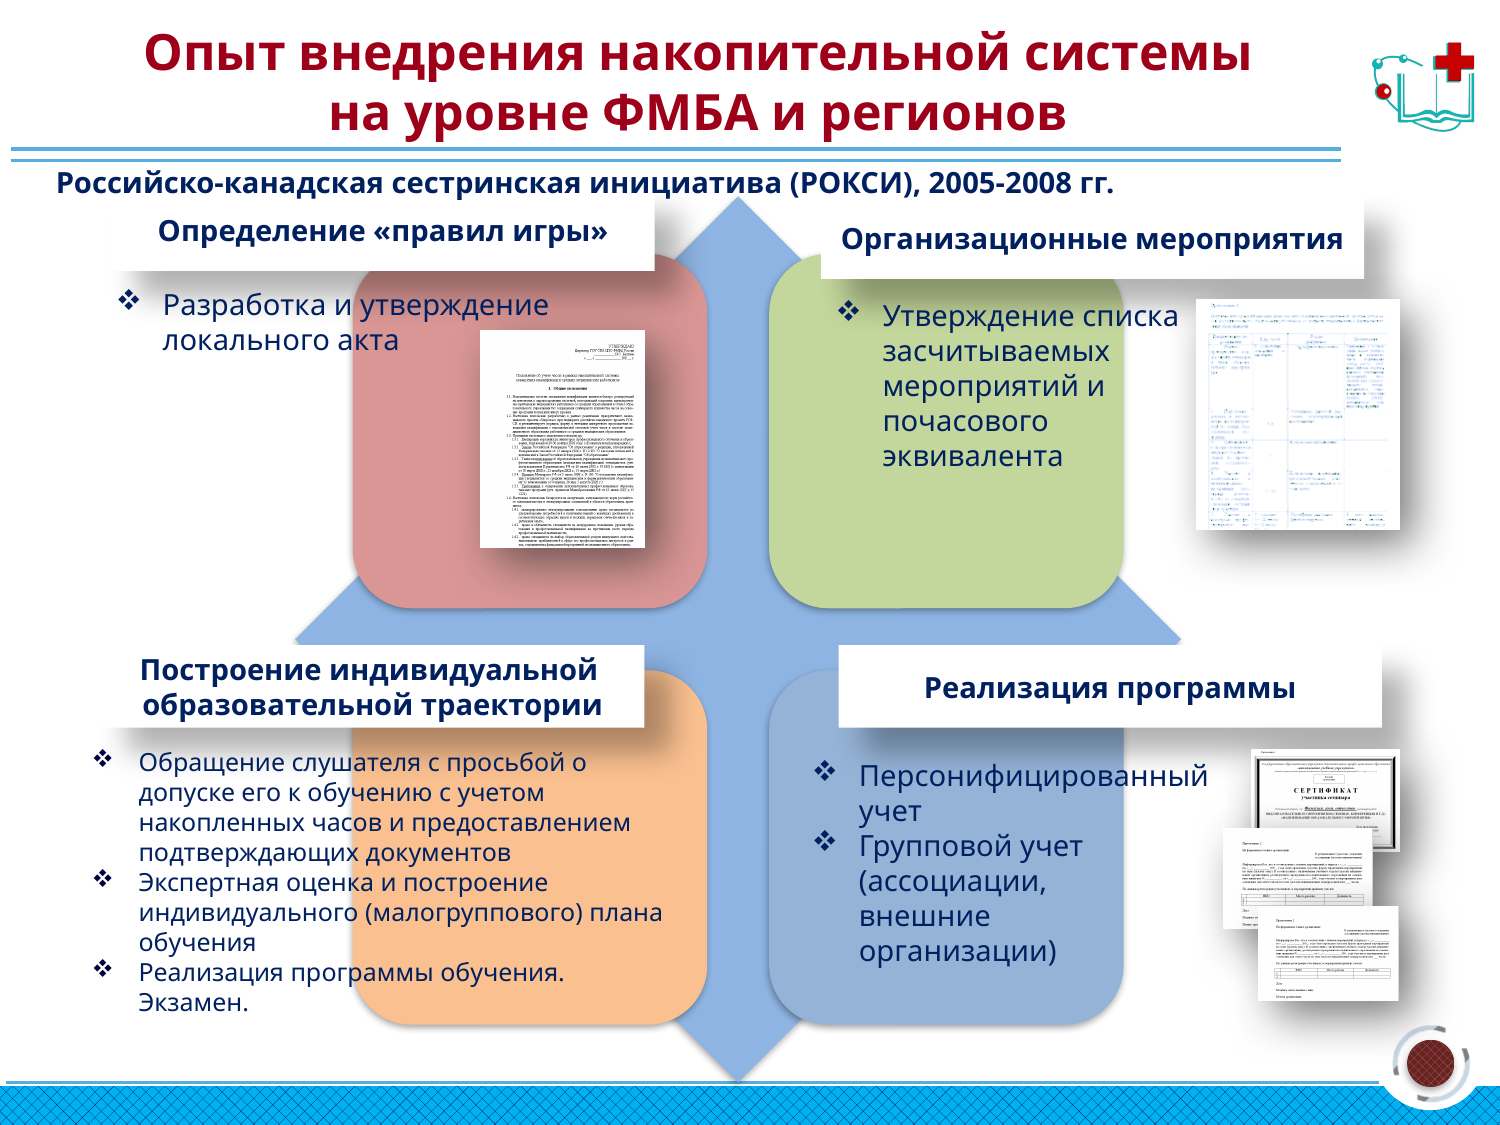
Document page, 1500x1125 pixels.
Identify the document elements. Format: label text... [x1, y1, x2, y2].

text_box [29, 195, 1448, 1083]
picture [1222, 749, 1400, 1002]
title Опыт внедрения накопительной системы на уровне ФМБА и регионов [35, 23, 1362, 138]
picture [480, 330, 645, 548]
text_box Российско-канадская сестринская инициатива (РОКСИ), 2005-2008 гг. [41, 157, 1459, 208]
picture [1196, 299, 1400, 530]
